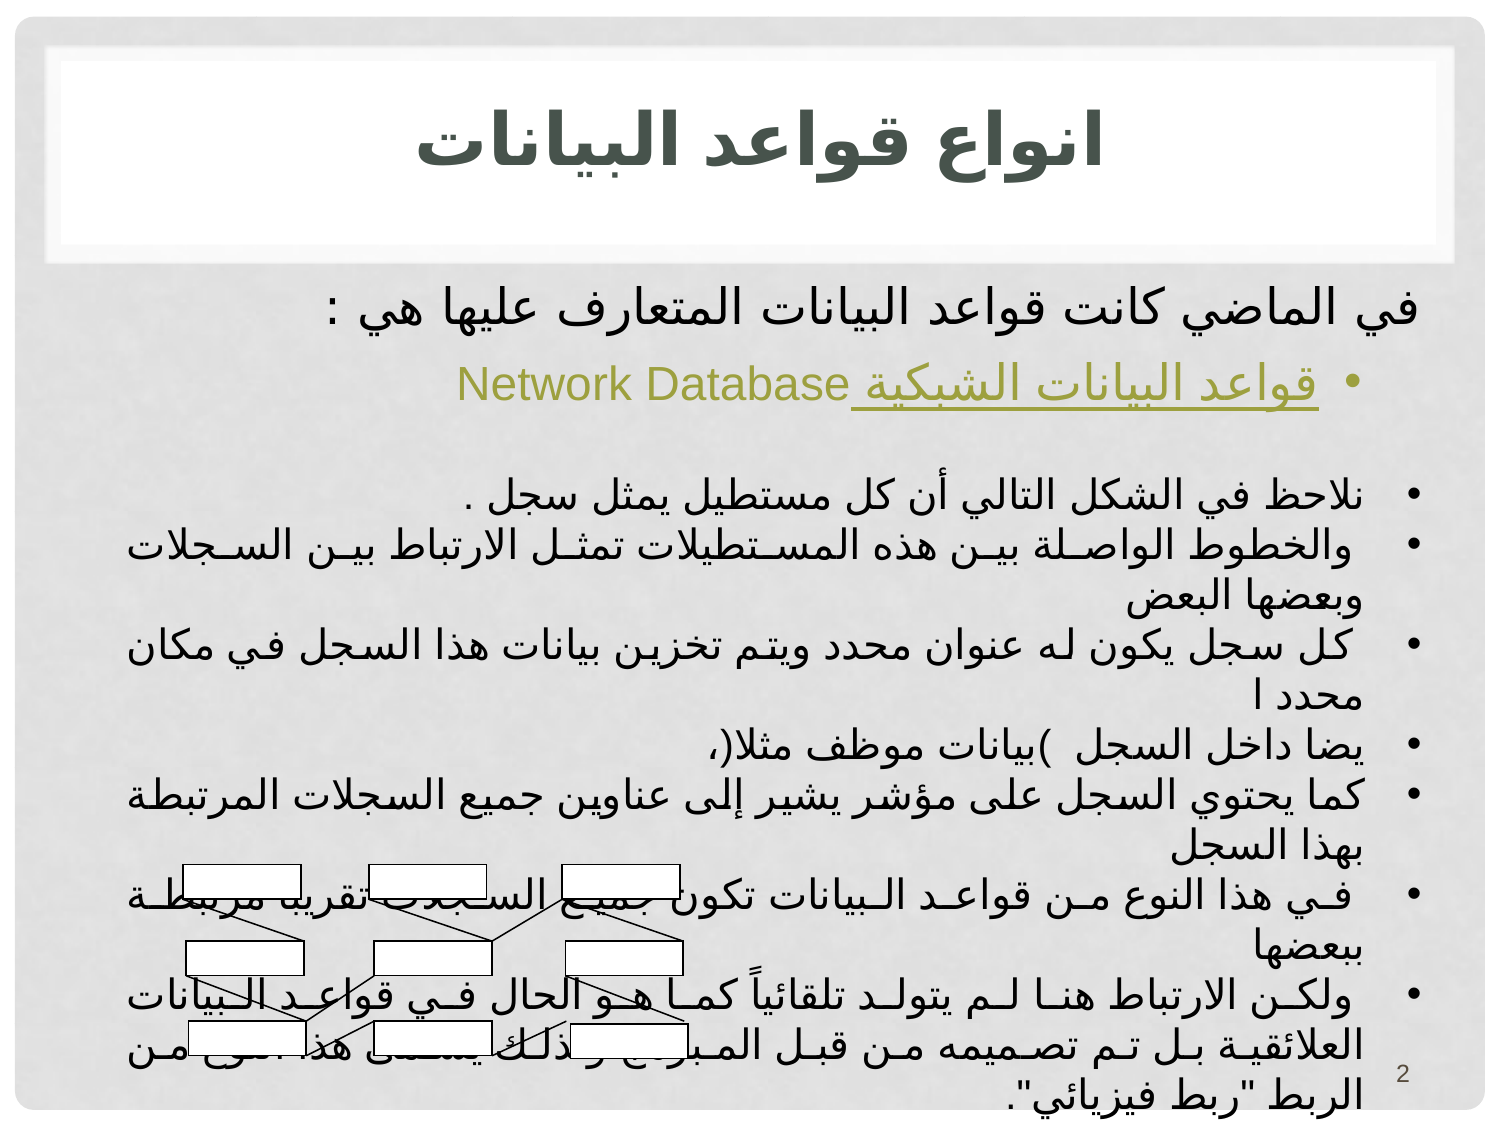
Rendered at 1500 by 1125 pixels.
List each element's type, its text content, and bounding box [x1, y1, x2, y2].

title انواع قواعد البيانات [148, 42, 1374, 231]
text_box في الماضي كانت قواعد البيانات المتعارف عليها هي : [76, 267, 1436, 342]
text_box قواعد البيانات الشبكية Network Database نلاحظ في الشكل التالي أن كل مستطيل يمثل سجل . والخطوط الواصلة بين هذه المستطيلات تمثل الارتباط بين السجلات وبعضها البعض كل سجل يكون له عنوان محدد ويتم تخزين بيانات هذا السجل في مكان محدد ا يضا داخل السجل )بيانات موظف مثلا(، كما يحتوي السجل على مؤشر يشير إلى عناوين جميع السجلات المرتبطة بهذا السجل في هذا النوع من قواعد البيانات تكون جميع السجلات تقريباً مرتبطة ببعضها ولكن الارتباط هنا لم يتولد تلقائياً كما هو الحال في قواعد البيانات العلائقية بل تم تصميمه من قبل المبرمج ولذلك يسمى هذا النوع من الربط "ربط فيزيائي". [111, 342, 1437, 1125]
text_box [182, 864, 689, 1059]
slide_number 2 [1074, 1042, 1425, 1103]
